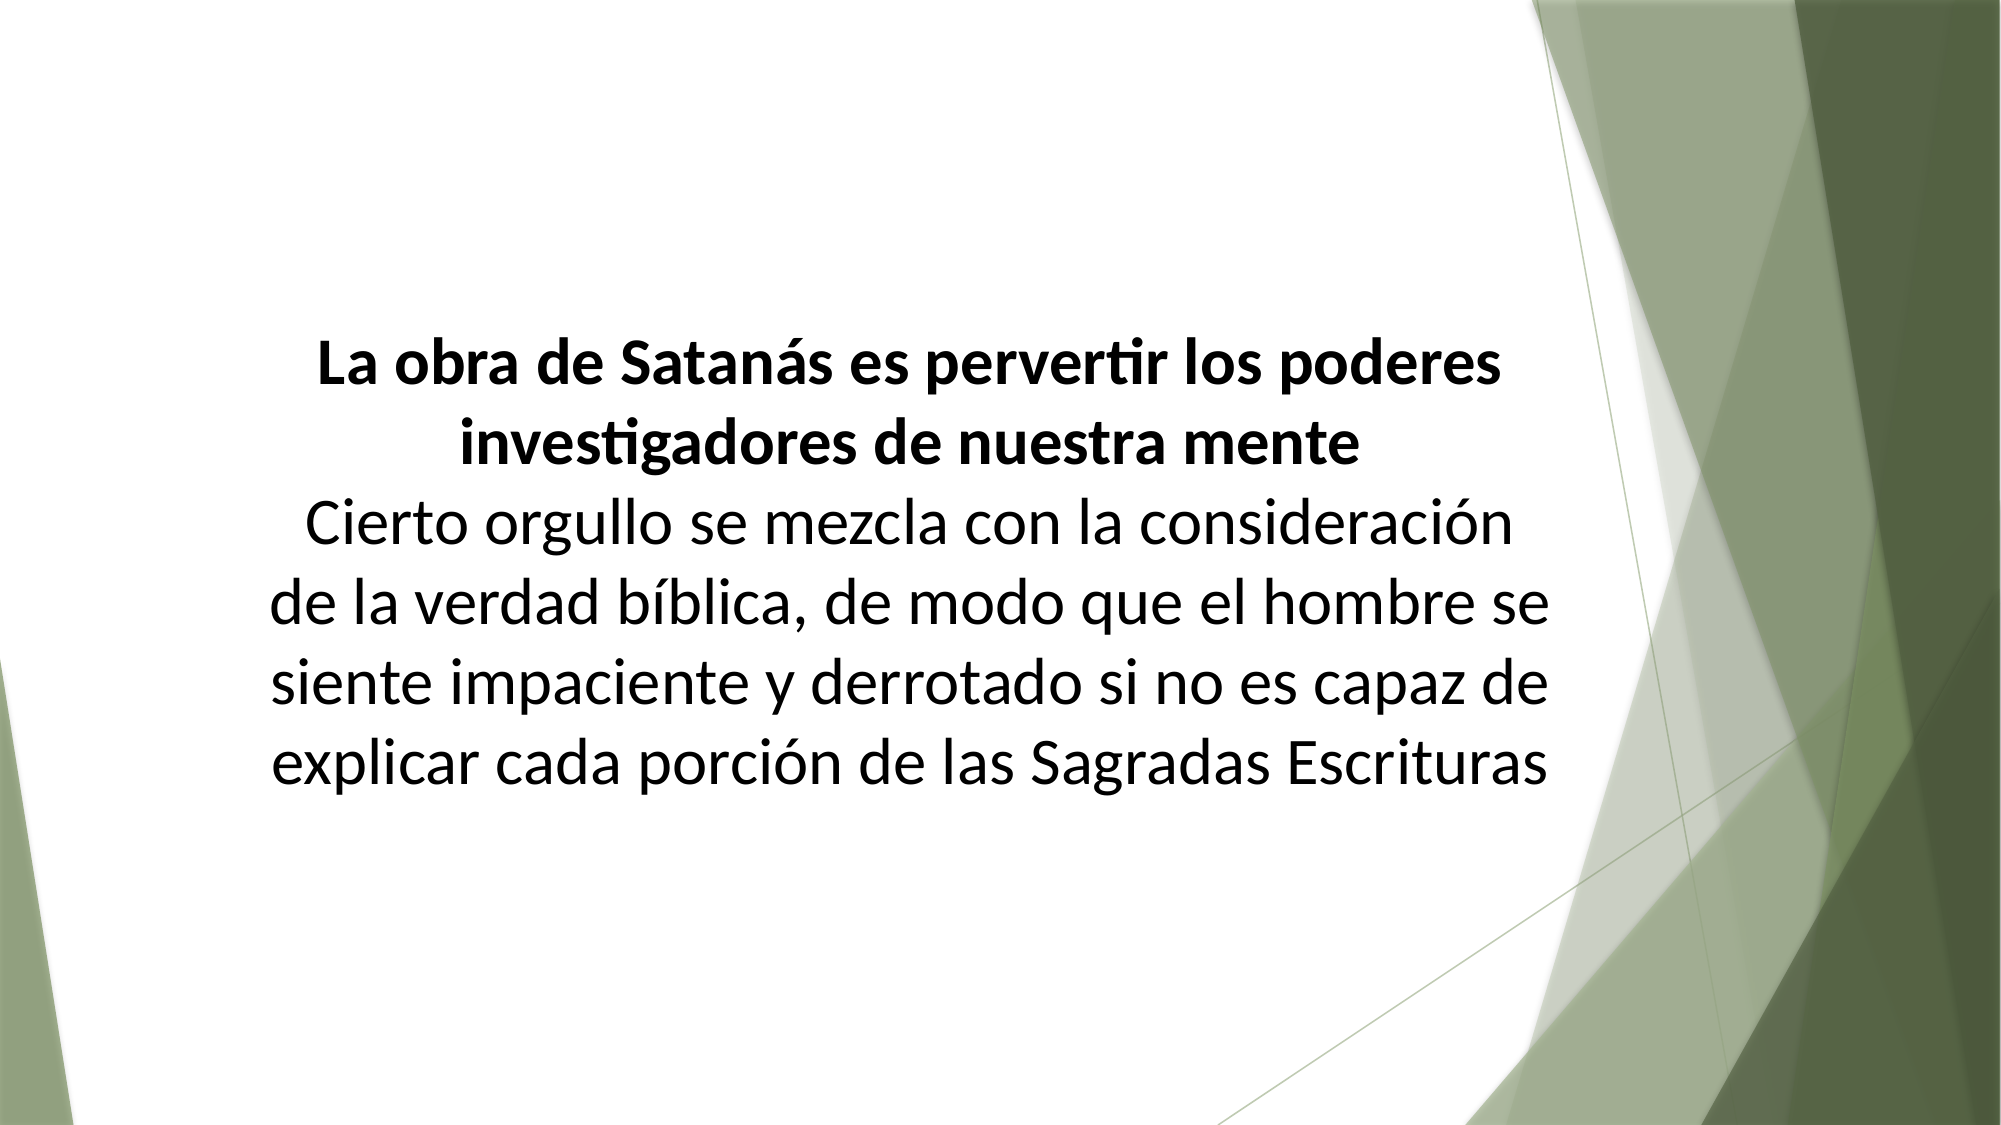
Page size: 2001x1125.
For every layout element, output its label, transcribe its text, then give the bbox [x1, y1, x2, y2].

text_box La obra de Satanás es pervertir los poderes investigadores de nuestra mente Cierto orgullo se mezcla con la consideración de la verdad bíblica, de modo que el hombre se siente impaciente y derrotado si no es capaz de explicar cada porción de las Sagradas Escrituras [249, 310, 1572, 805]
